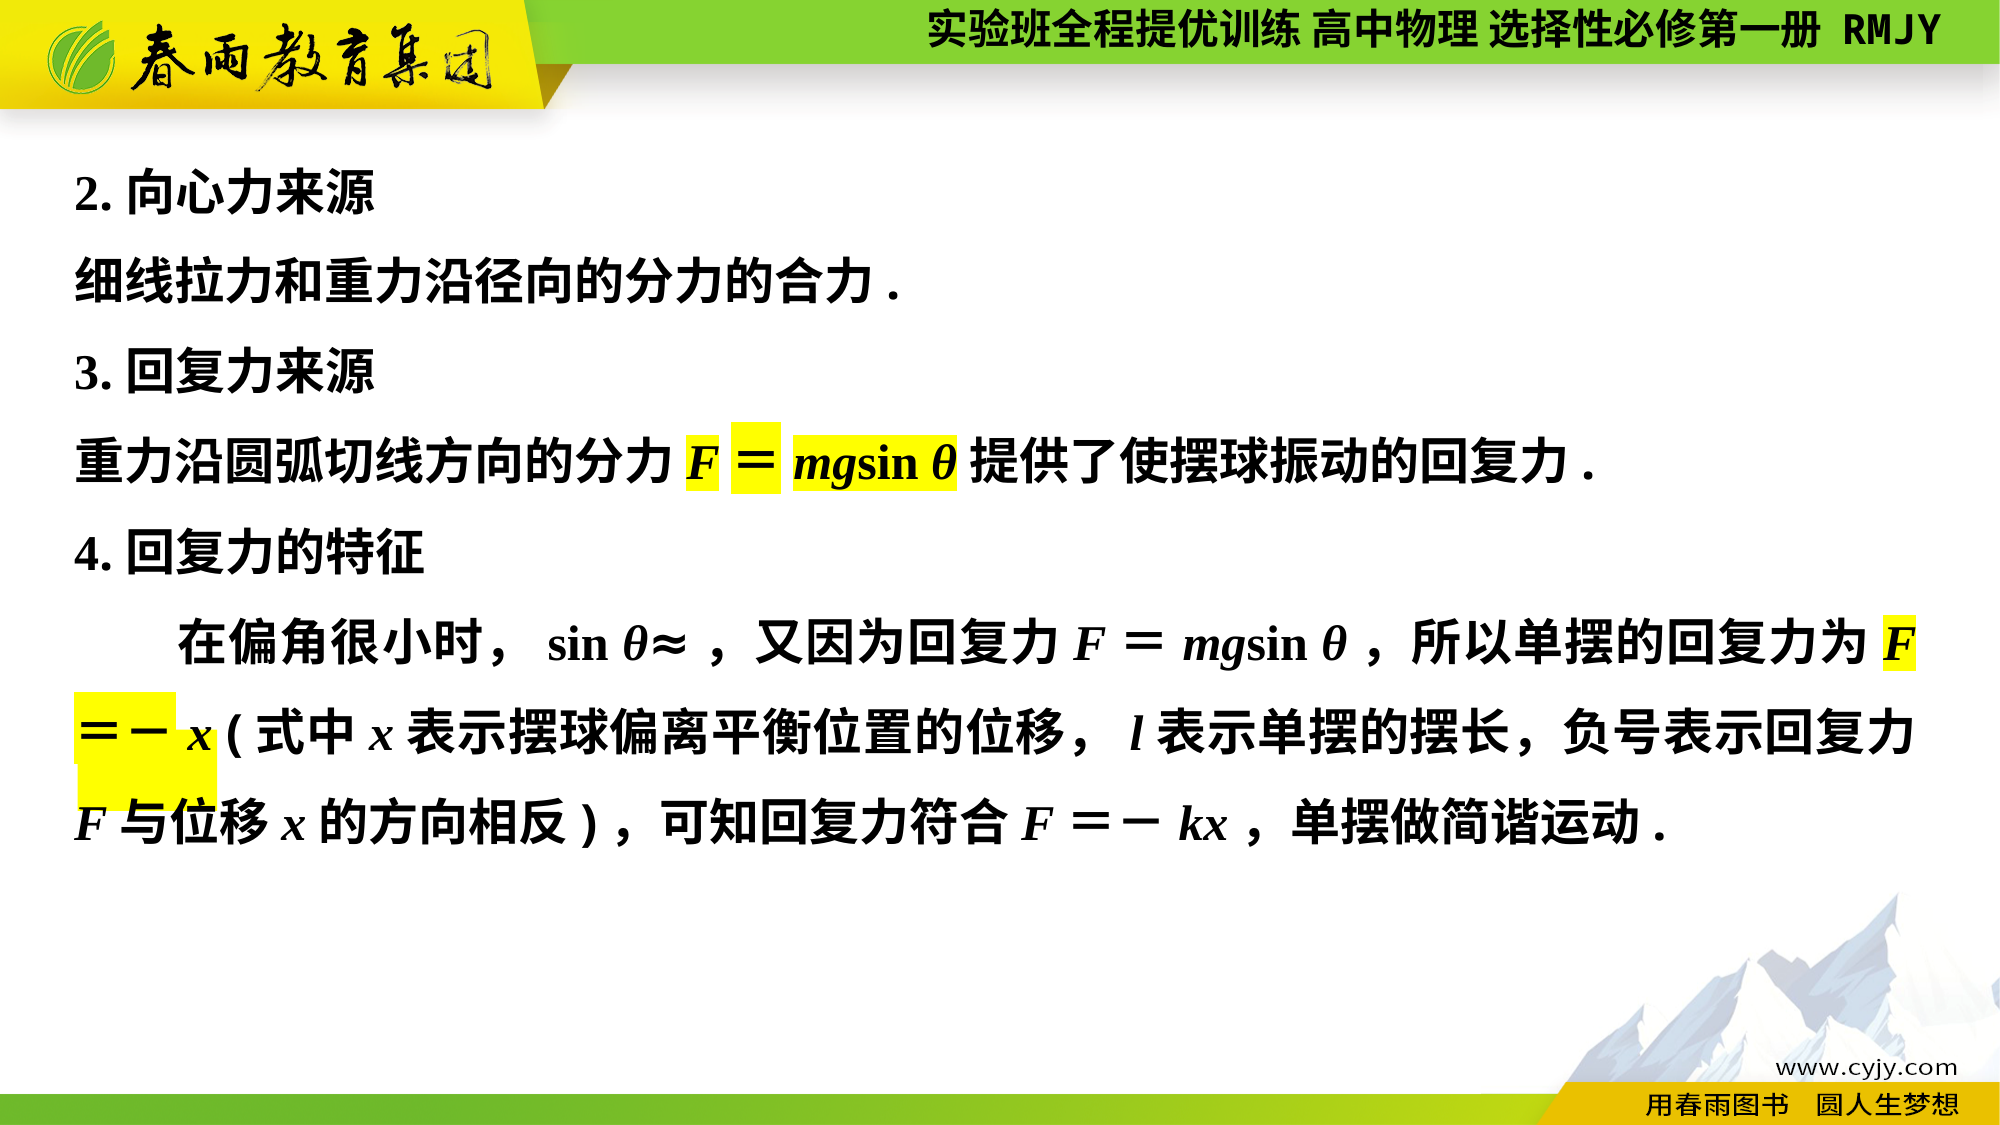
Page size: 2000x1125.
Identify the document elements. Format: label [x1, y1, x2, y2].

text_box [77, 729, 218, 811]
picture [0, 0, 2000, 1125]
